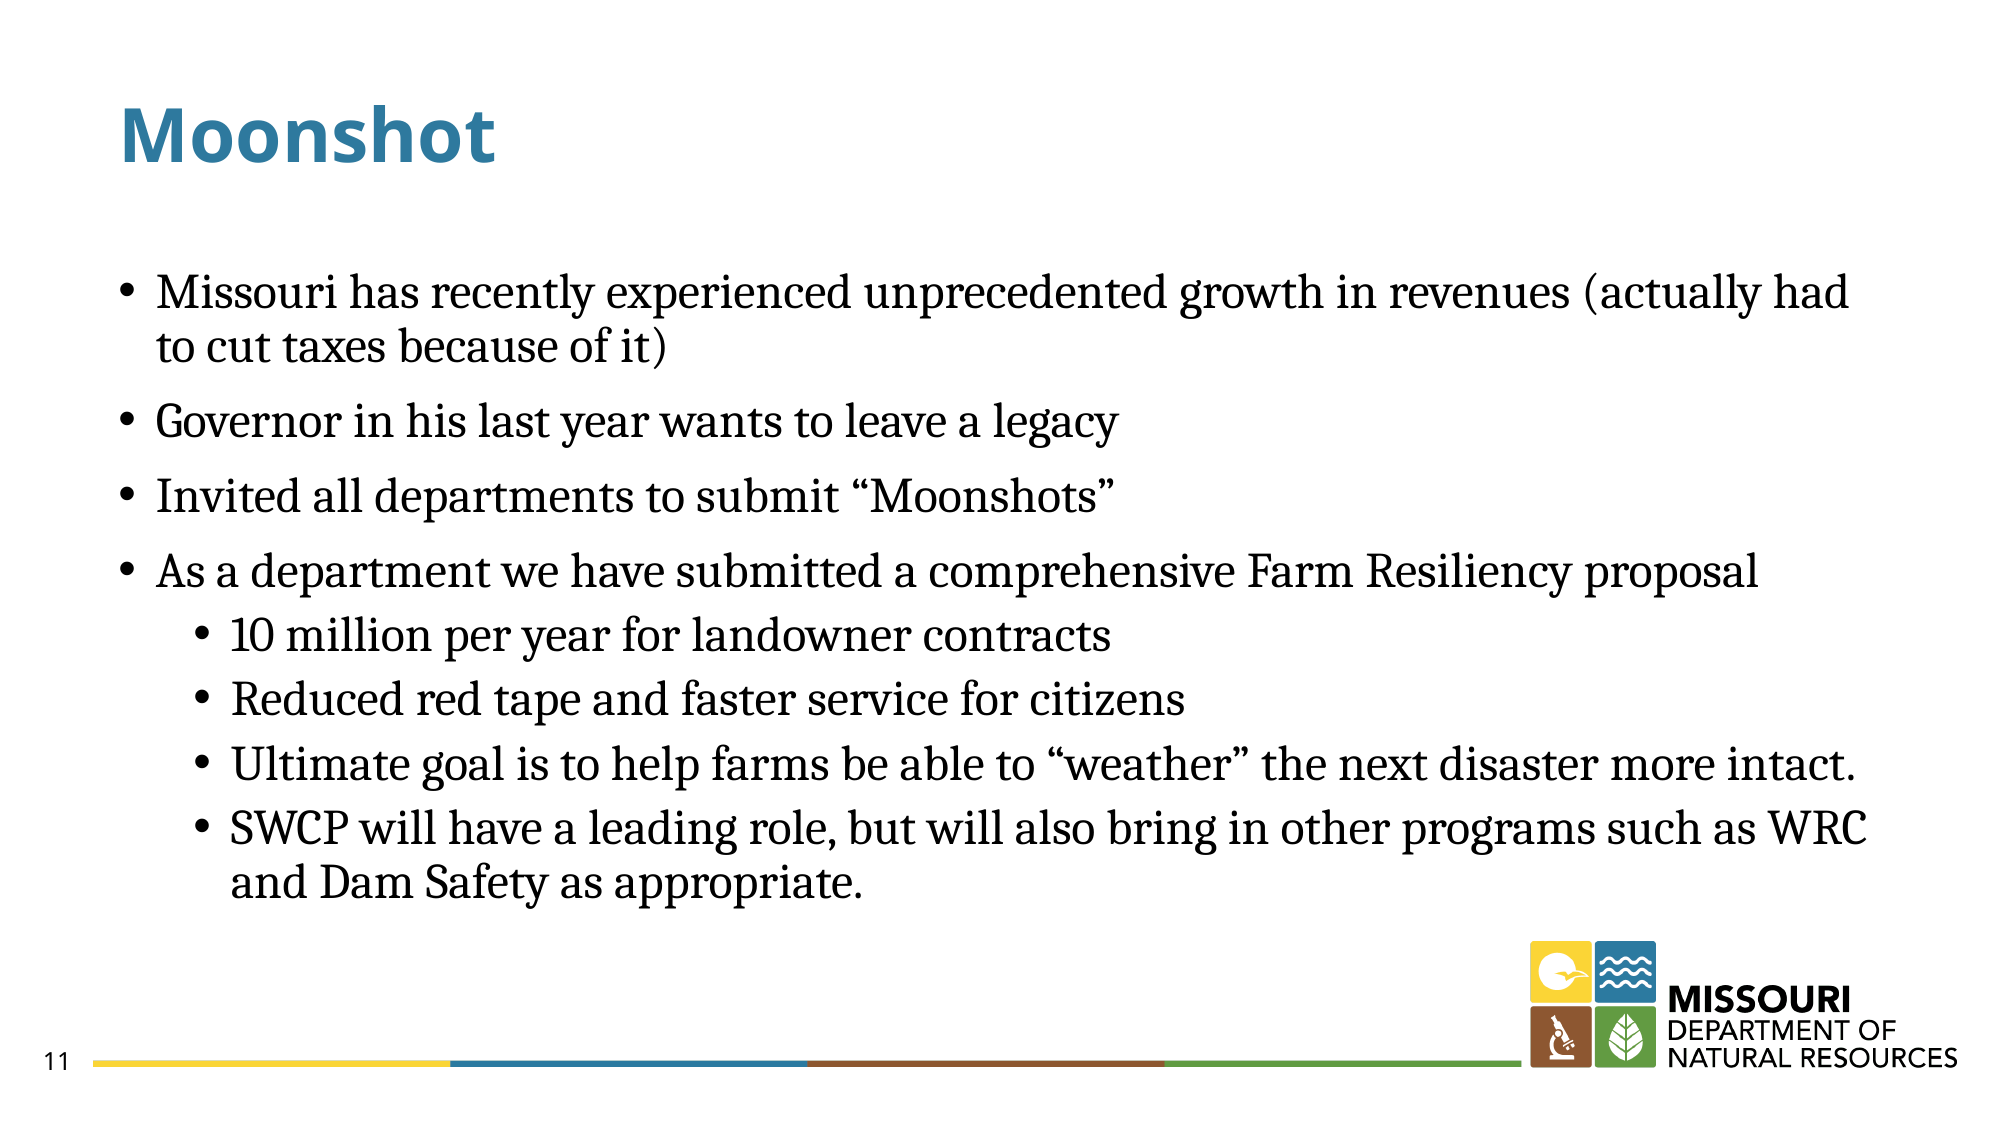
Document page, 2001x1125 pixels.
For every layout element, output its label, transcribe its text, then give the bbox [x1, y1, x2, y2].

list Missouri has recently experienced unprecedented growth in revenues (actually had to cut taxes because of it) Governor in his last year wants to leave a legacy Invited all departments to submit “Moonshots” As a department we have submitted a comprehensive Farm Resiliency proposal 10 million per year for landowner contracts Reduced red tape and faster service for citizens Ultimate goal is to help farms be able to “weather” the next disaster more intact. SWCP will have a leading role, but will also bring in other programs such as WRC and Dam Safety as appropriate. [103, 258, 1887, 948]
picture [93, 941, 1957, 1068]
title Moonshot [103, 54, 1887, 222]
slide_number 11 [22, 1032, 87, 1093]
